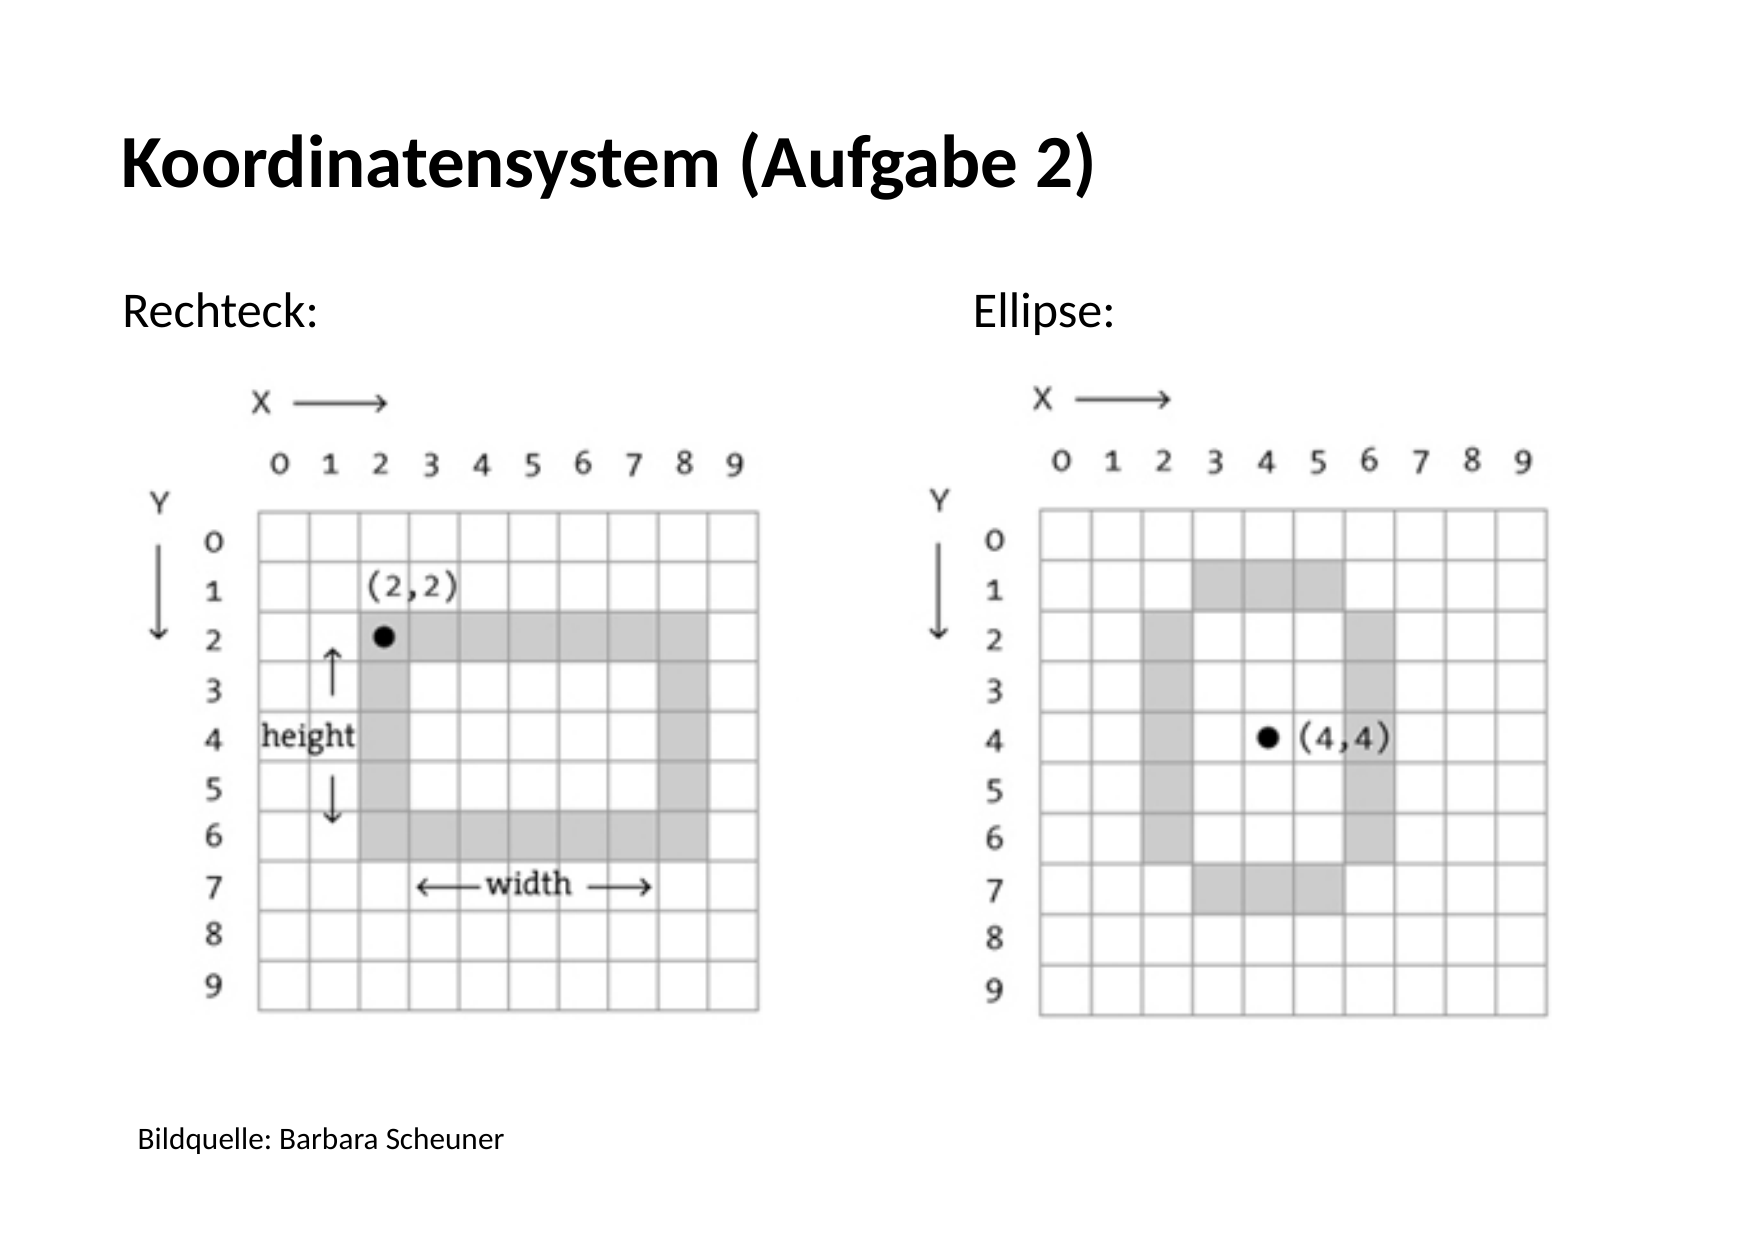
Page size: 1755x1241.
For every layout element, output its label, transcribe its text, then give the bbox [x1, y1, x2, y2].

picture [904, 360, 1575, 1038]
text_box Koordinatensystem (Aufgabe 2) [121, 112, 1586, 195]
text_box Bildquelle: Barbara Scheuner [122, 1111, 521, 1164]
picture [120, 362, 799, 1041]
text_box Ellipse: [972, 277, 1315, 358]
text_box Rechteck: [122, 277, 464, 361]
